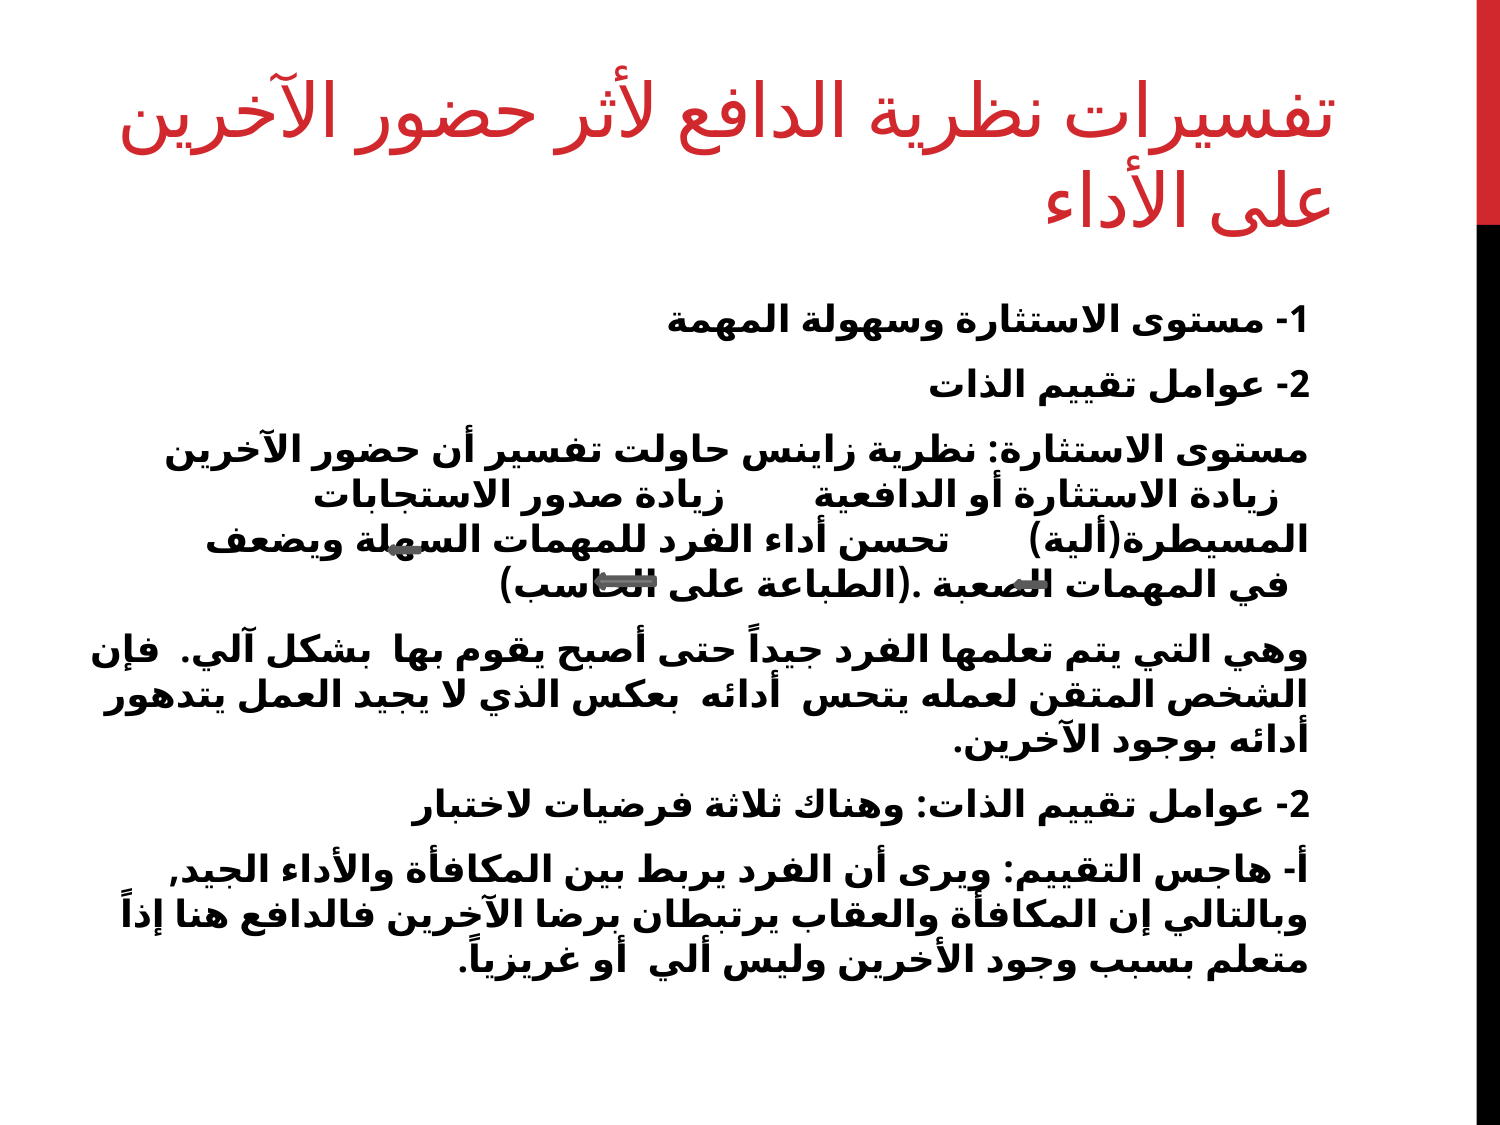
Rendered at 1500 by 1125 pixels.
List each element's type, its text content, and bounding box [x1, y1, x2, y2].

list 1- مستوى الاستثارة وسهولة المهمة 2- عوامل تقييم الذات مستوى الاستثارة: نظرية زاينس حاولت تفسير أن حضور الآخرين زيادة الاستثارة أو الدافعية زيادة صدور الاستجابات المسيطرة(ألية) تحسن أداء الفرد للمهمات السهلة ويضعف في المهمات الصعبة .(الطباعة على الحاسب) وهي التي يتم تعلمها الفرد جيداً حتى أصبح يقوم بها بشكل آلي. فإن الشخص المتقن لعمله يتحس أدائه بعكس الذي لا يجيد العمل يتدهور أدائه بوجود الآخرين. 2- عوامل تقييم الذات: وهناك ثلاثة فرضيات لاختبار أ- هاجس التقييم: ويرى أن الفرد يربط بين المكافأة والأداء الجيد, وبالتالي إن المكافأة والعقاب يرتبطان برضا الآخرين فالدافع هنا إذاً متعلم بسبب وجود الأخرين وليس ألي أو غريزياً. [75, 287, 1325, 1005]
text_box [387, 544, 422, 556]
title تفسيرات نظرية الدافع لأثر حضور الآخرين على الأداء [75, 25, 1353, 250]
text_box [1013, 578, 1048, 591]
text_box [594, 572, 657, 591]
